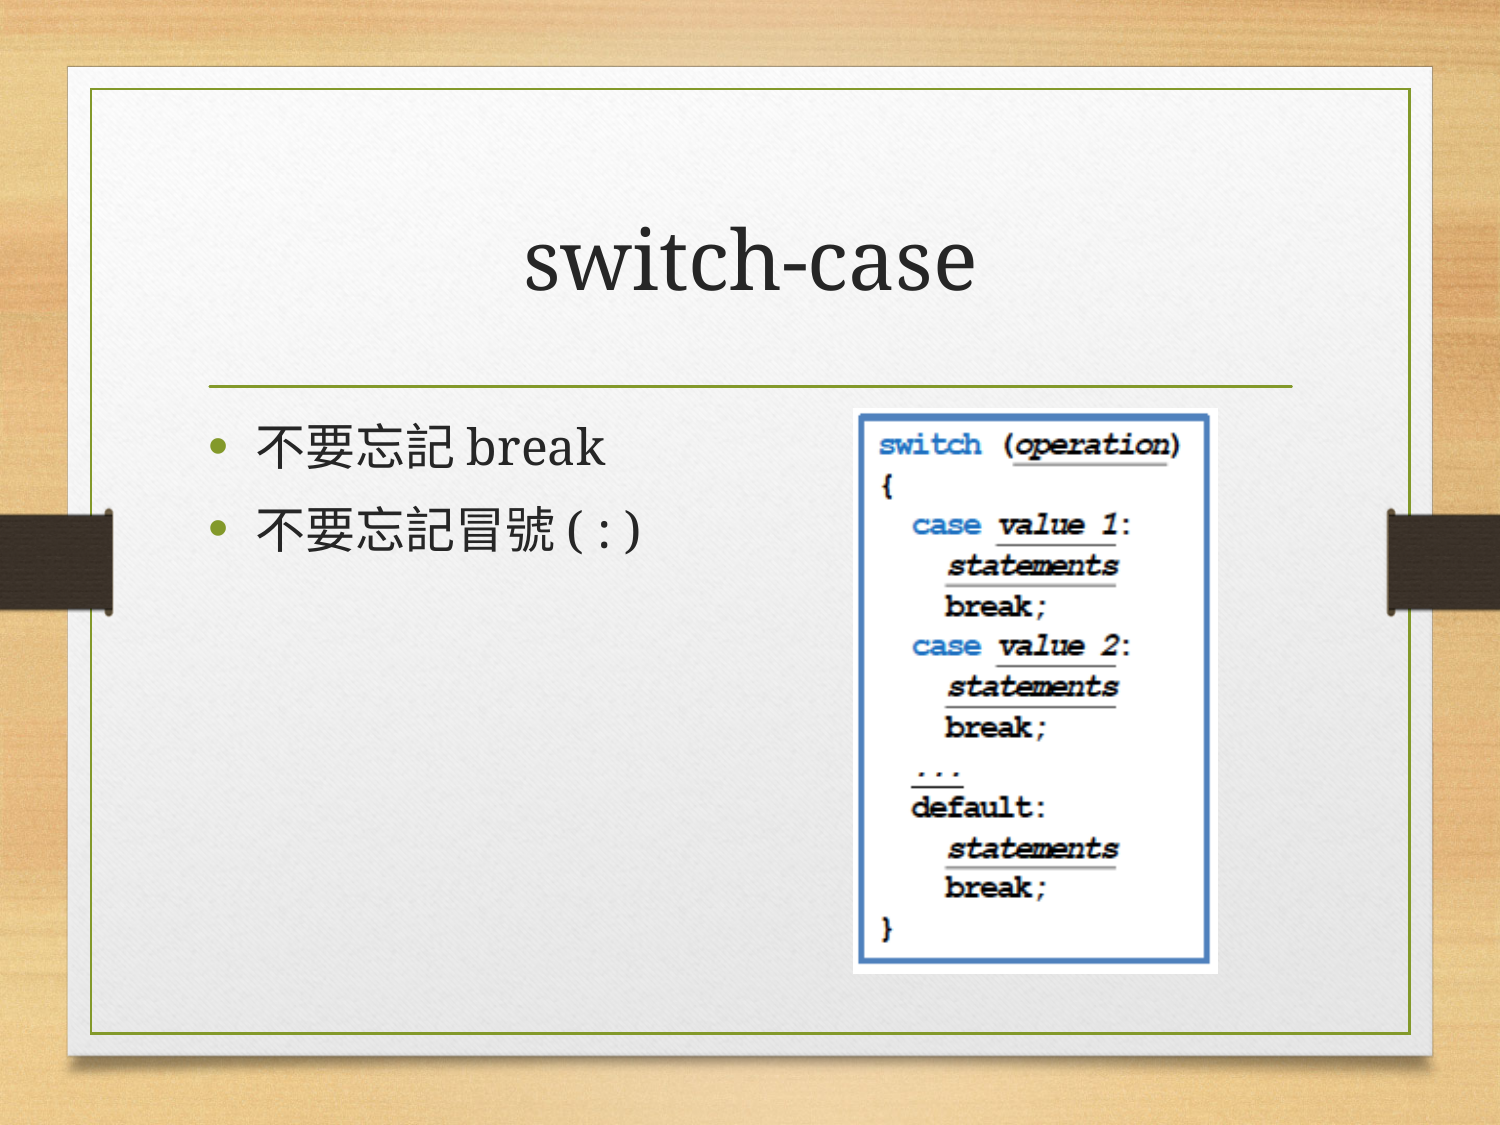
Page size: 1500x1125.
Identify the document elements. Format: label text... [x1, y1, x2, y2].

list 不要忘記break 不要忘記冒號( : ) [193, 408, 741, 974]
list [853, 407, 1219, 974]
picture [0, 0, 1500, 1125]
title switch-case [193, 150, 1309, 365]
